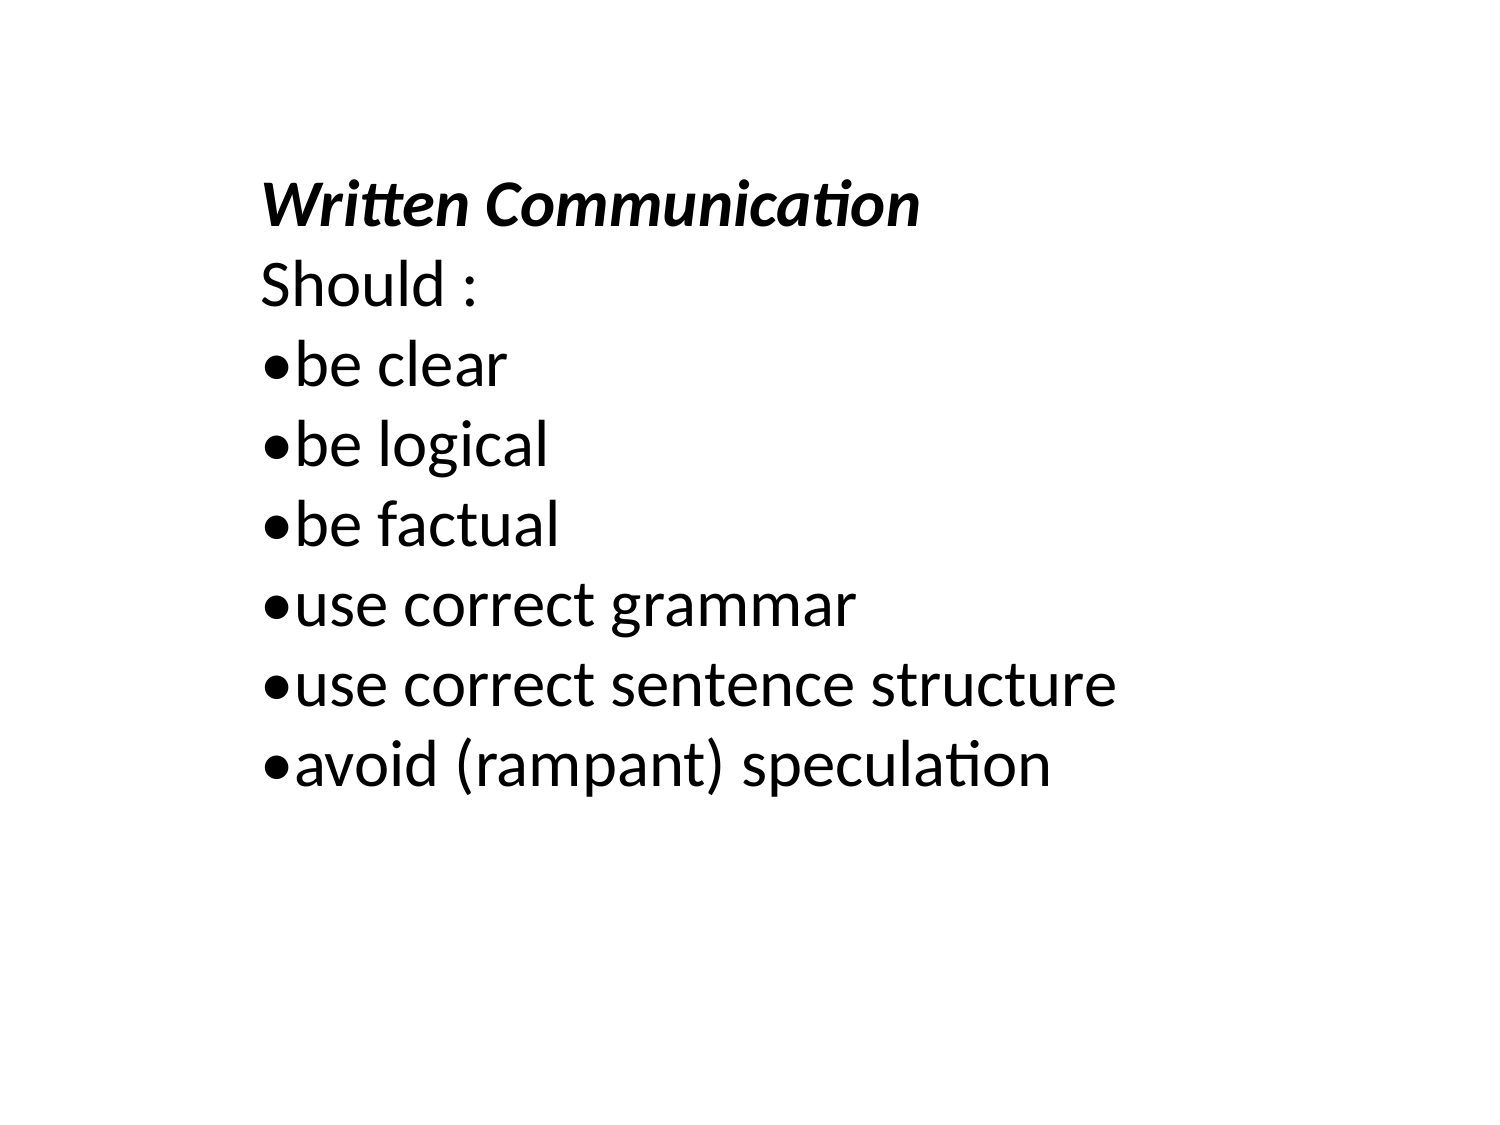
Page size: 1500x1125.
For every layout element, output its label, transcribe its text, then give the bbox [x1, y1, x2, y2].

text_box Written Communication Should : •be clear •be logical •be factual •use correct grammar •use correct sentence structure •avoid (rampant) speculation [246, 152, 1184, 807]
